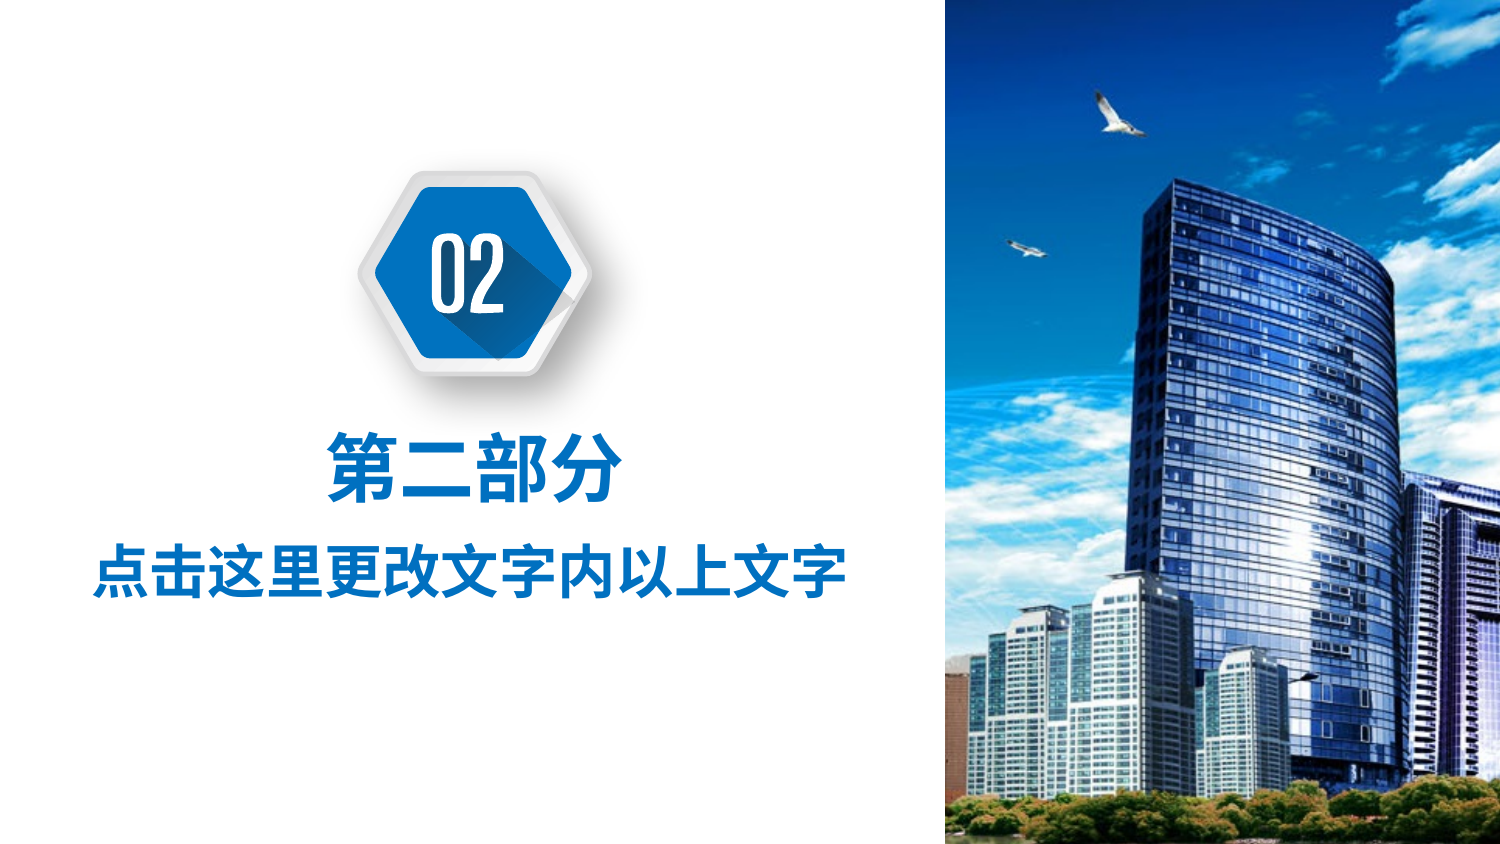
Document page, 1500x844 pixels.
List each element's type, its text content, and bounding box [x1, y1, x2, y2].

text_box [359, 172, 591, 375]
picture [972, 401, 996, 408]
picture [1050, 379, 1059, 384]
picture [945, 0, 1500, 844]
text_box 点击这里更改文字内以上文字 [76, 528, 874, 613]
text_box 第二部分 [312, 415, 637, 518]
